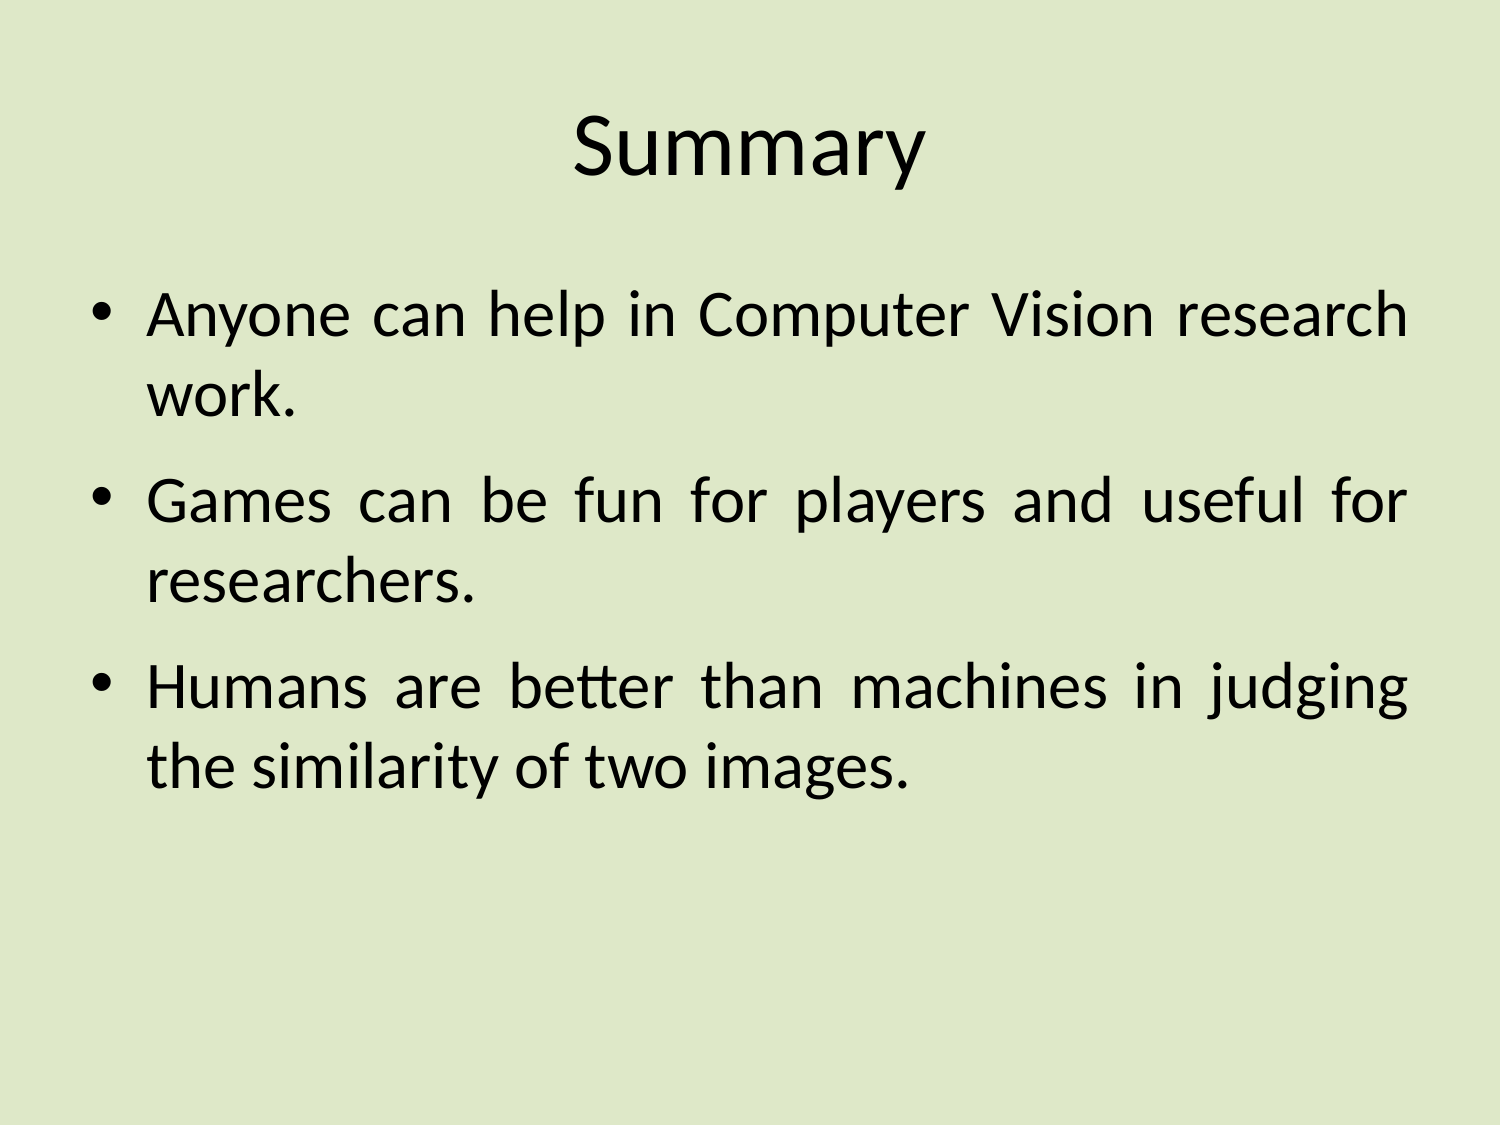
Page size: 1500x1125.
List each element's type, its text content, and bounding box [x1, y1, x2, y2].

list Anyone can help in Computer Vision research work. Games can be fun for players and useful for researchers. Humans are better than machines in judging the similarity of two images. [75, 262, 1425, 1005]
title Summary [75, 45, 1425, 233]
